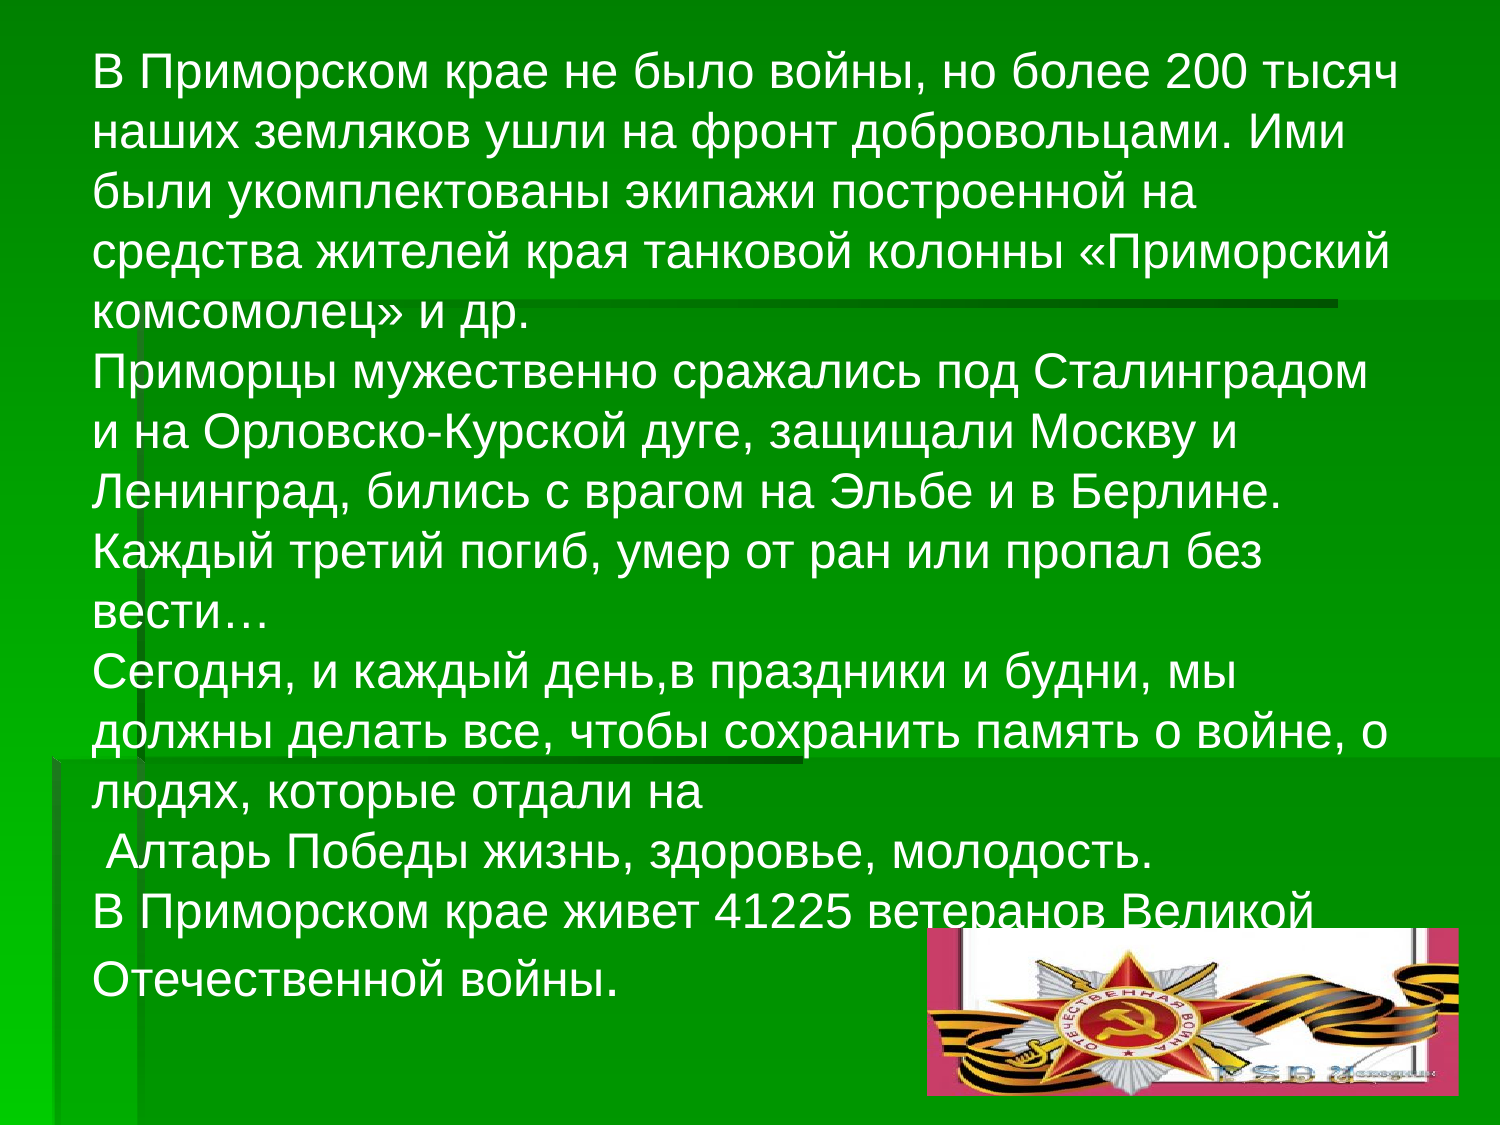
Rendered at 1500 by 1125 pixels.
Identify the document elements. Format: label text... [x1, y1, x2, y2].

picture [926, 928, 1459, 1096]
text_box В Приморском крае не было войны, но более 200 тысяч наших земляков ушли на фронт добровольцами. Ими были укомплектованы экипажи построенной на средства жителей края танковой колонны «Приморский комсомолец» и др. Приморцы мужественно сражались под Сталинградом и на Орловско-Курской дуге, защищали Москву и Ленинград, бились с врагом на Эльбе и в Берлине. Каждый третий погиб, умер от ран или пропал без вести… Сегодня, и каждый день,в праздники и будни, мы должны делать все, чтобы сохранить память о войне, о людях, которые отдали на Алтарь Победы жизнь, здоровье, молодость. В Приморском крае живет 41225 ветеранов Великой Отечественной войны. [76, 31, 1424, 1016]
